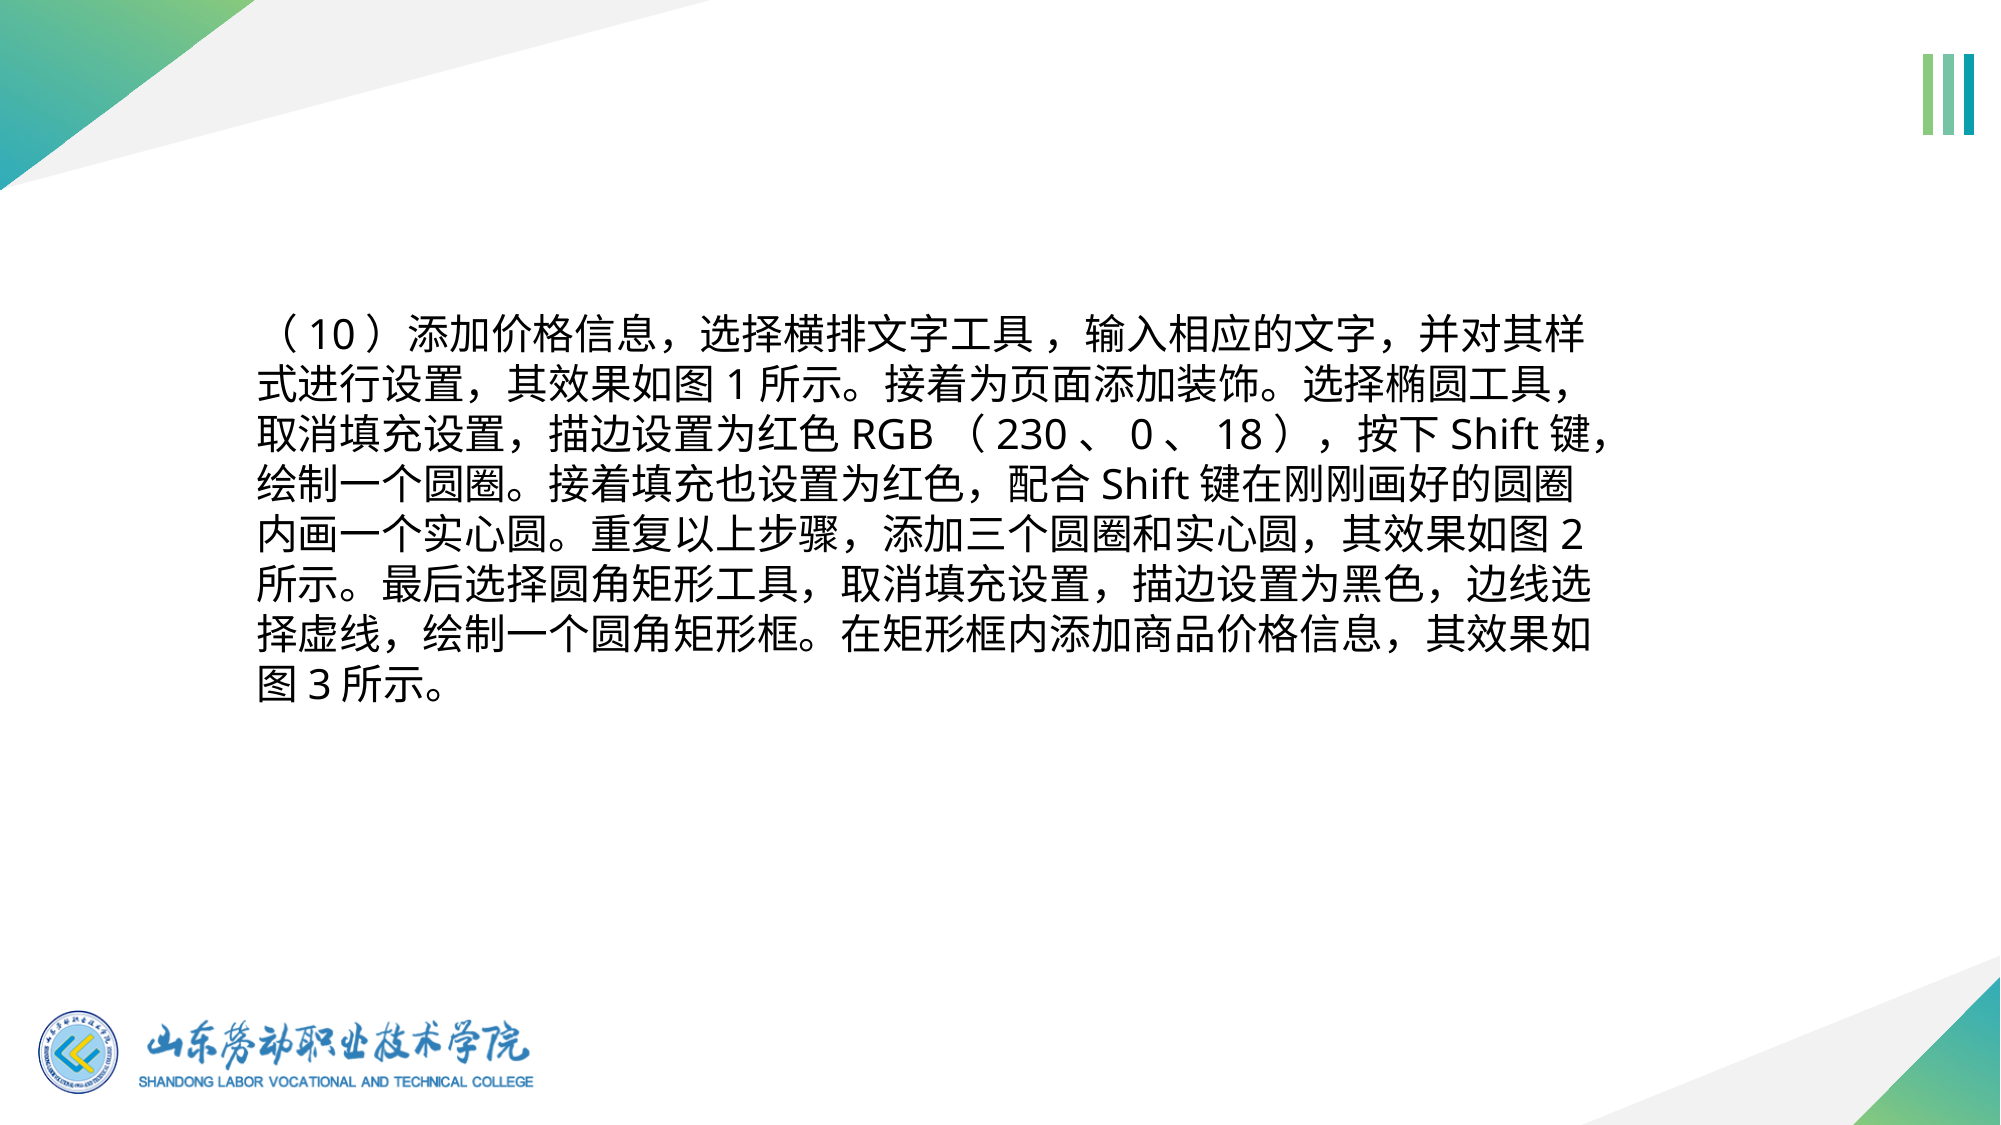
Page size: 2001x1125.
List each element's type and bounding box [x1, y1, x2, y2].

picture [38, 1010, 550, 1094]
text_box [1928, 54, 1969, 136]
text_box [0, 0, 2000, 1125]
